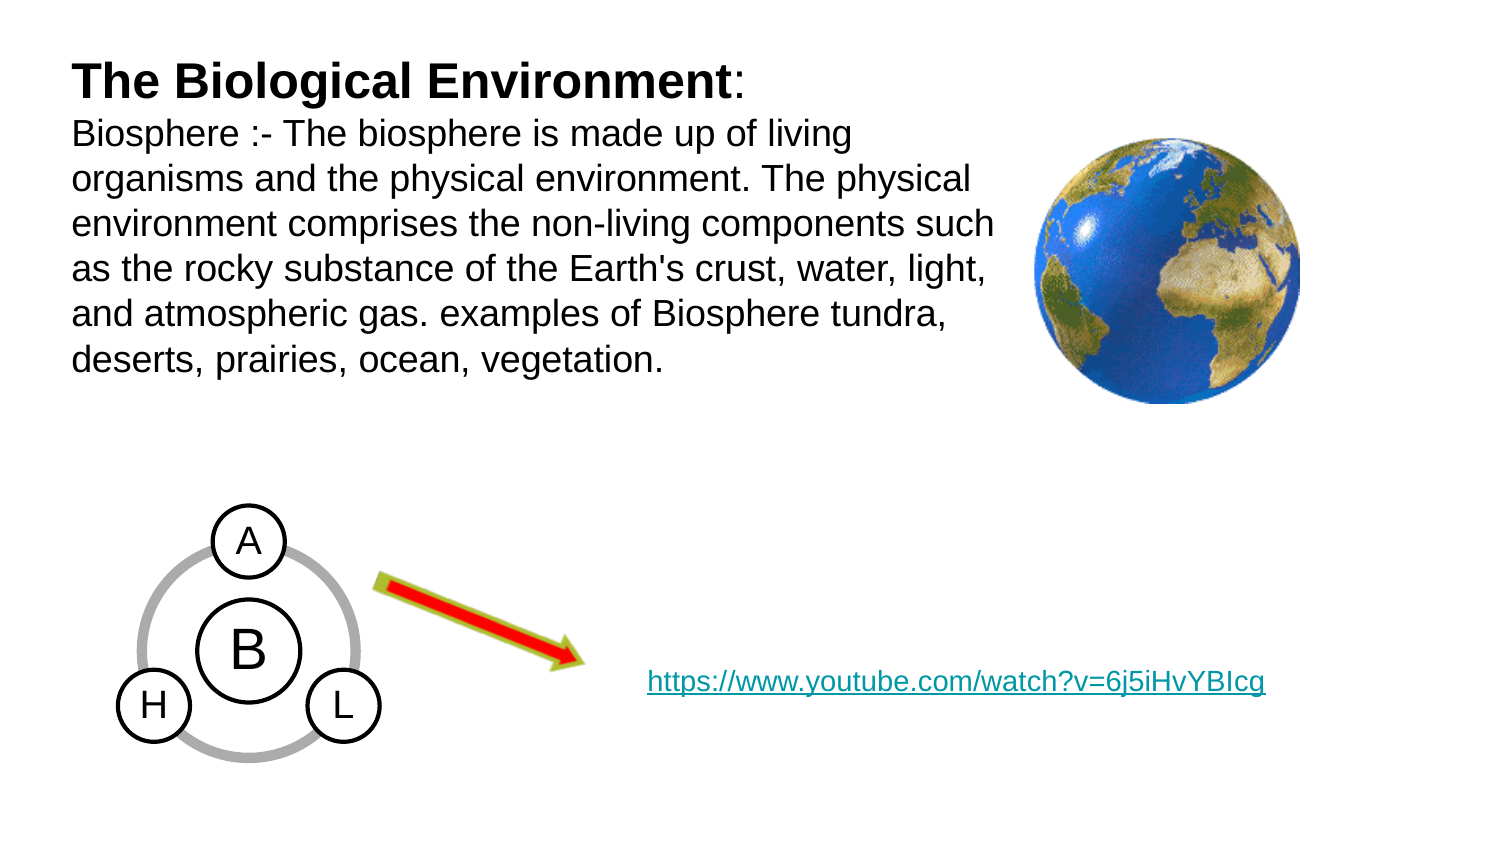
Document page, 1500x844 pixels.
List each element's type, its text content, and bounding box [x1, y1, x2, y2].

picture [386, 497, 604, 720]
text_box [0, 505, 517, 778]
picture [1033, 137, 1300, 404]
text_box https://www.youtube.com/watch?v=6j5iHvYBIcg [632, 654, 1312, 705]
title The Biological Environment: Biosphere :- The biosphere is made up of living organisms and the physical environment. The physical environment comprises the non-living components such as the rocky substance of the Earth's crust, water, light, and atmospheric gas. examples of Biosphere tundra, deserts, prairies, ocean, vegetation. [56, 33, 1013, 441]
